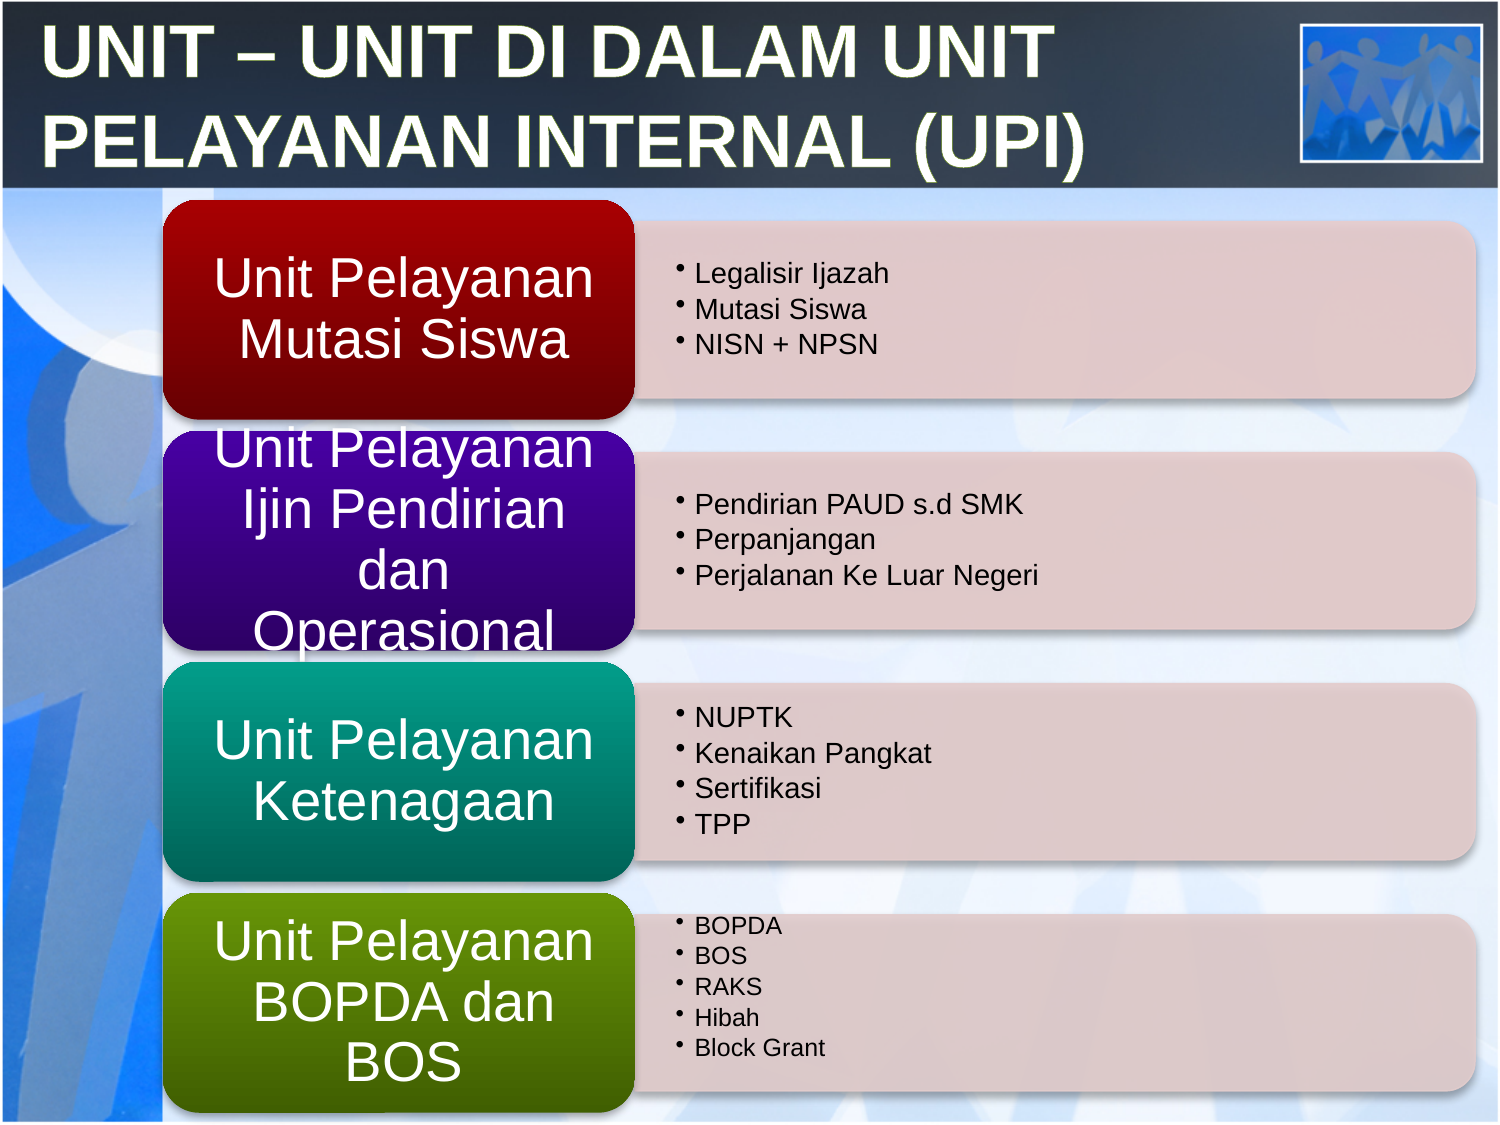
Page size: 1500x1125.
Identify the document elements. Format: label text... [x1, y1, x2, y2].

picture [0, 0, 1500, 1125]
title UNIT – UNIT DI DALAM UNIT PELAYANAN INTERNAL (UPI) [24, 23, 1476, 162]
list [162, 198, 1476, 1114]
